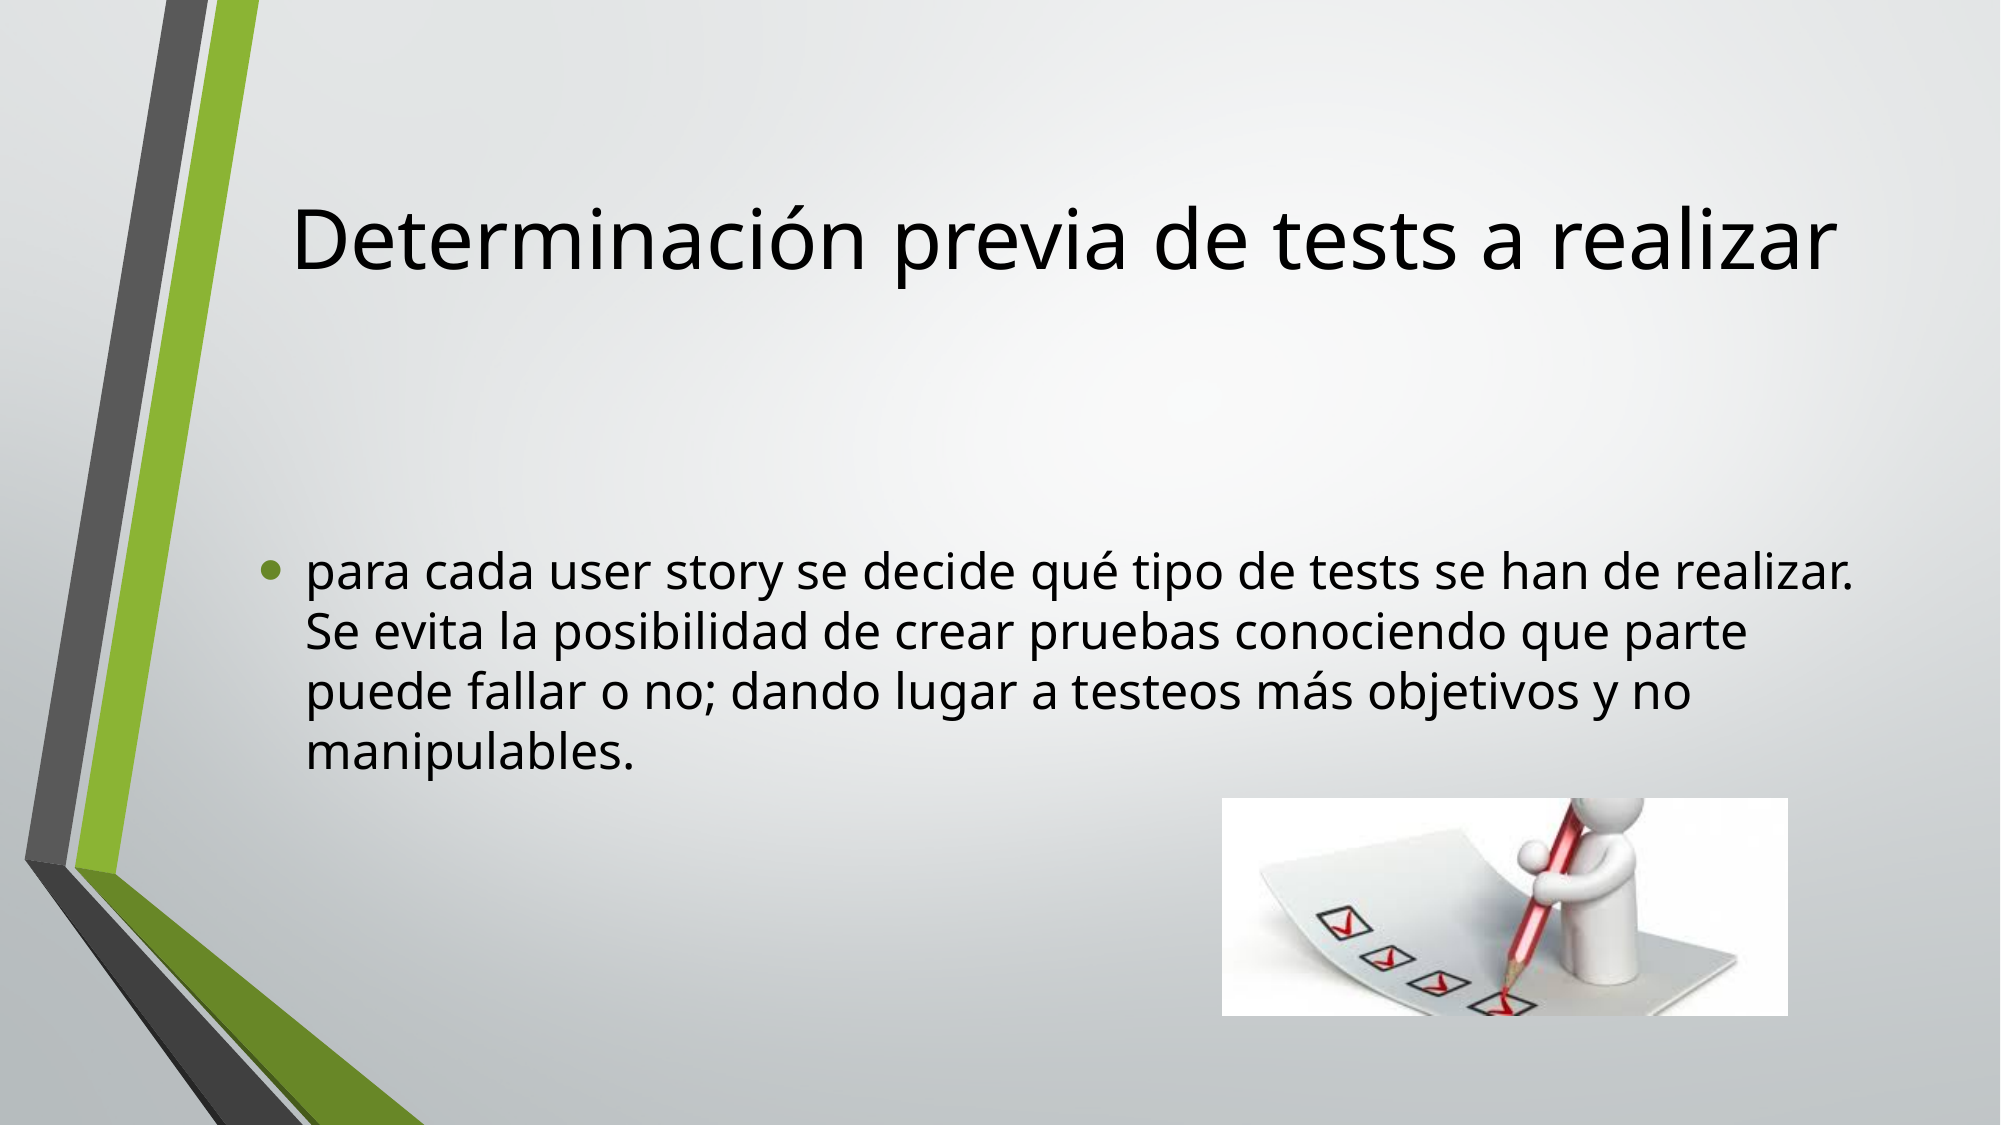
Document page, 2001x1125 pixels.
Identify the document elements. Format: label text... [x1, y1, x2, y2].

list para cada user story se decide qué tipo de tests se han de realizar. Se evita la posibilidad de crear pruebas conociendo que parte puede fallar o no; dando lugar a testeos más objetivos y no manipulables. [243, 437, 1887, 881]
title Determinación previa de tests a realizar [243, 112, 1887, 360]
picture [1221, 797, 1788, 1016]
